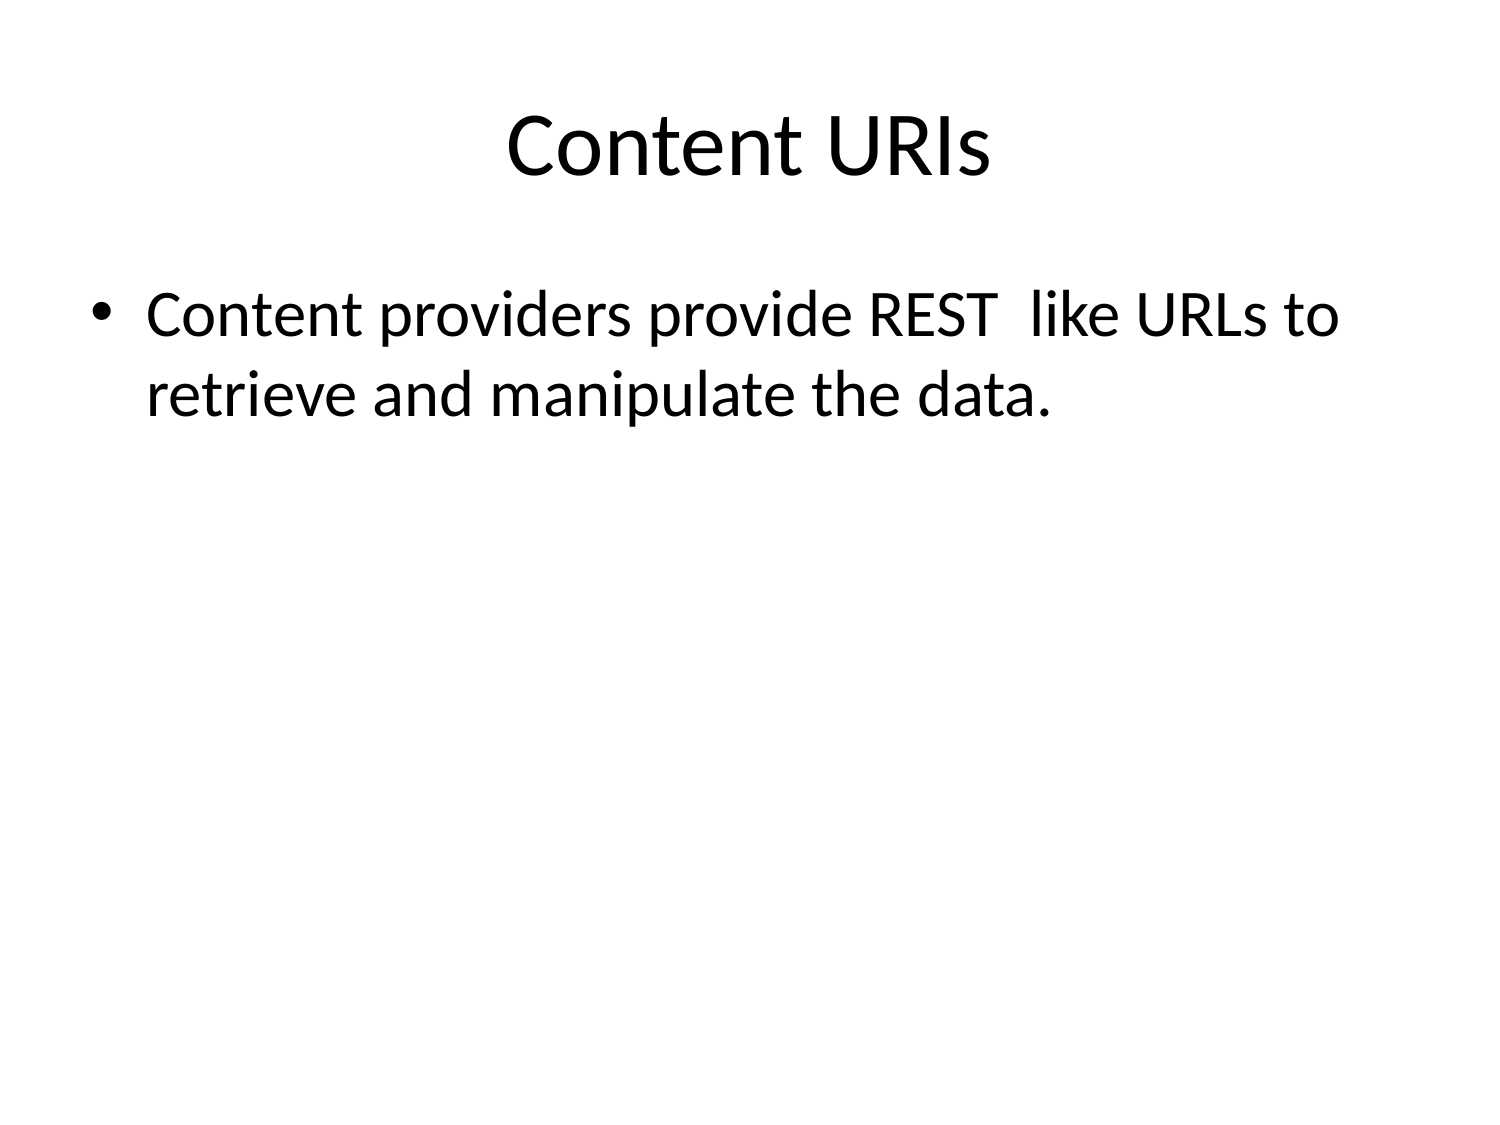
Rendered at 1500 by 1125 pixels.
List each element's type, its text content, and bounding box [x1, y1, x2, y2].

title Content URIs [75, 45, 1425, 233]
list Content providers provide REST like URLs to retrieve and manipulate the data. [75, 262, 1425, 1005]
